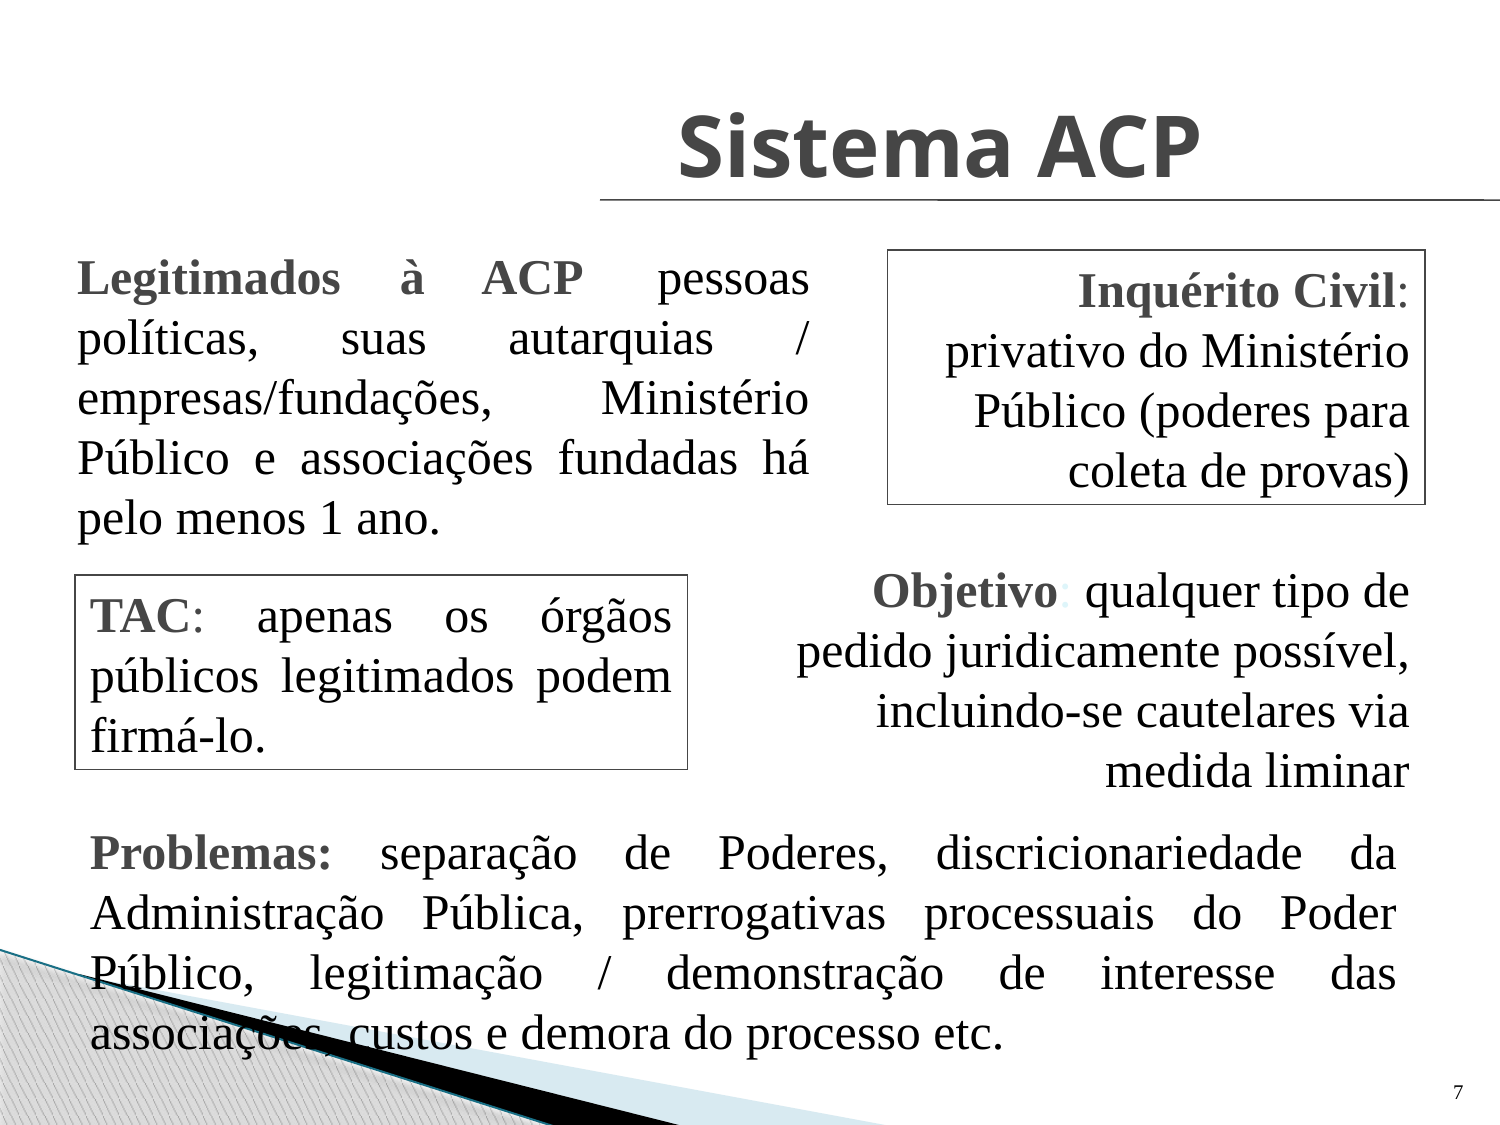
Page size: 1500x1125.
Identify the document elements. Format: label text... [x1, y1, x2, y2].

text_box Objetivo: qualquer tipo de pedido juridicamente possível, incluindo-se cautelares via medida liminar [725, 549, 1425, 805]
text_box Legitimados à ACP: pessoas políticas, suas autarquias / empresas/fundações, Ministério Público e associações fundadas há pelo menos 1 ano. [62, 237, 825, 553]
slide_number 7 [1418, 1051, 1479, 1112]
title Sistema ACP [662, 50, 1363, 238]
text_box TAC: apenas os órgãos públicos legitimados podem firmá-lo. [74, 574, 688, 770]
text_box Inquérito Civil: privativo do Ministério Público (poderes para coleta de provas) [887, 249, 1425, 505]
text_box Problemas: separação de Poderes, discricionariedade da Administração Pública, prerrogativas processuais do Poder Público, legitimação / demonstração de interesse das associações, custos e demora do processo etc. [74, 812, 1413, 1068]
